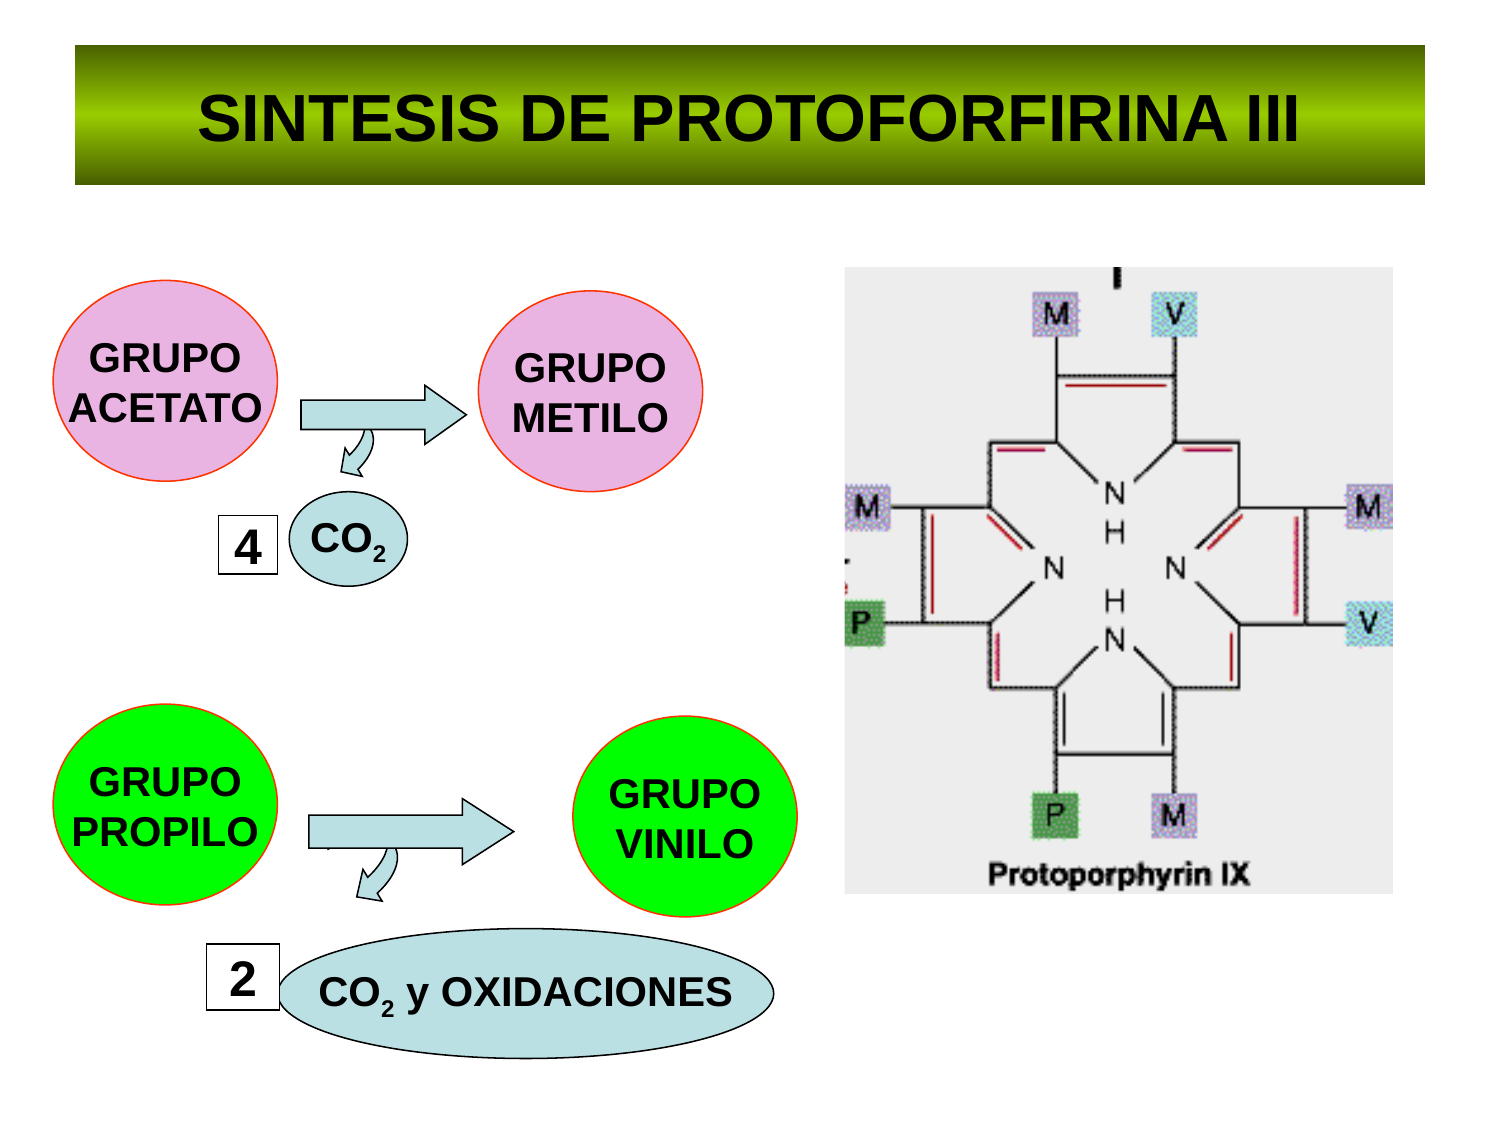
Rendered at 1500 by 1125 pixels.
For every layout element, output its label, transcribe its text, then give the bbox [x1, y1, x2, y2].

text_box 2 [206, 943, 280, 1010]
picture [844, 266, 1442, 894]
text_box [308, 798, 514, 865]
title SINTESIS DE PROTOFORFIRINA III [74, 44, 1426, 185]
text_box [218, 385, 467, 587]
text_box GRUPO VINILO [572, 716, 798, 917]
text_box GRUPO METILO [478, 290, 703, 492]
text_box GRUPO PROPILO [53, 704, 278, 905]
text_box [356, 849, 398, 902]
text_box GRUPO ACETATO [53, 280, 278, 482]
text_box CO2 y OXIDACIONES [280, 928, 774, 1059]
